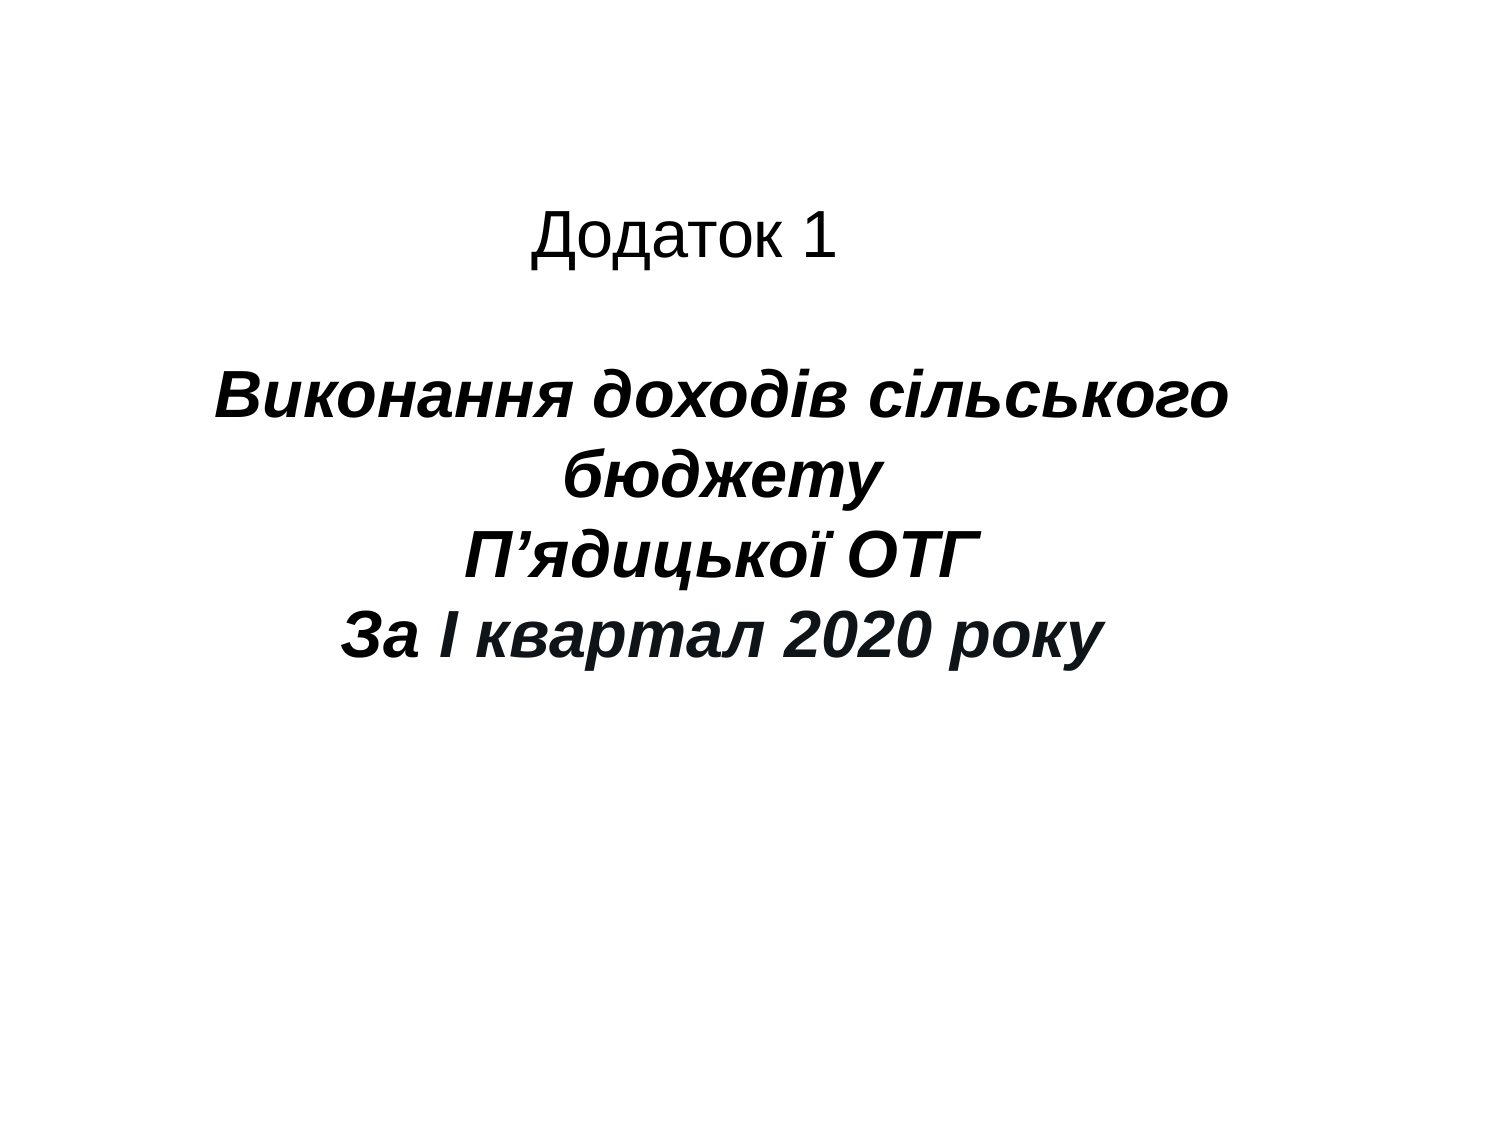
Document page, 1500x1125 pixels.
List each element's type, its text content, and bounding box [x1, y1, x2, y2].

text_box Додаток 1 Виконання доходів сільського бюджету П’ядицької ОТГ За І квартал 2020 року [41, 183, 1329, 758]
